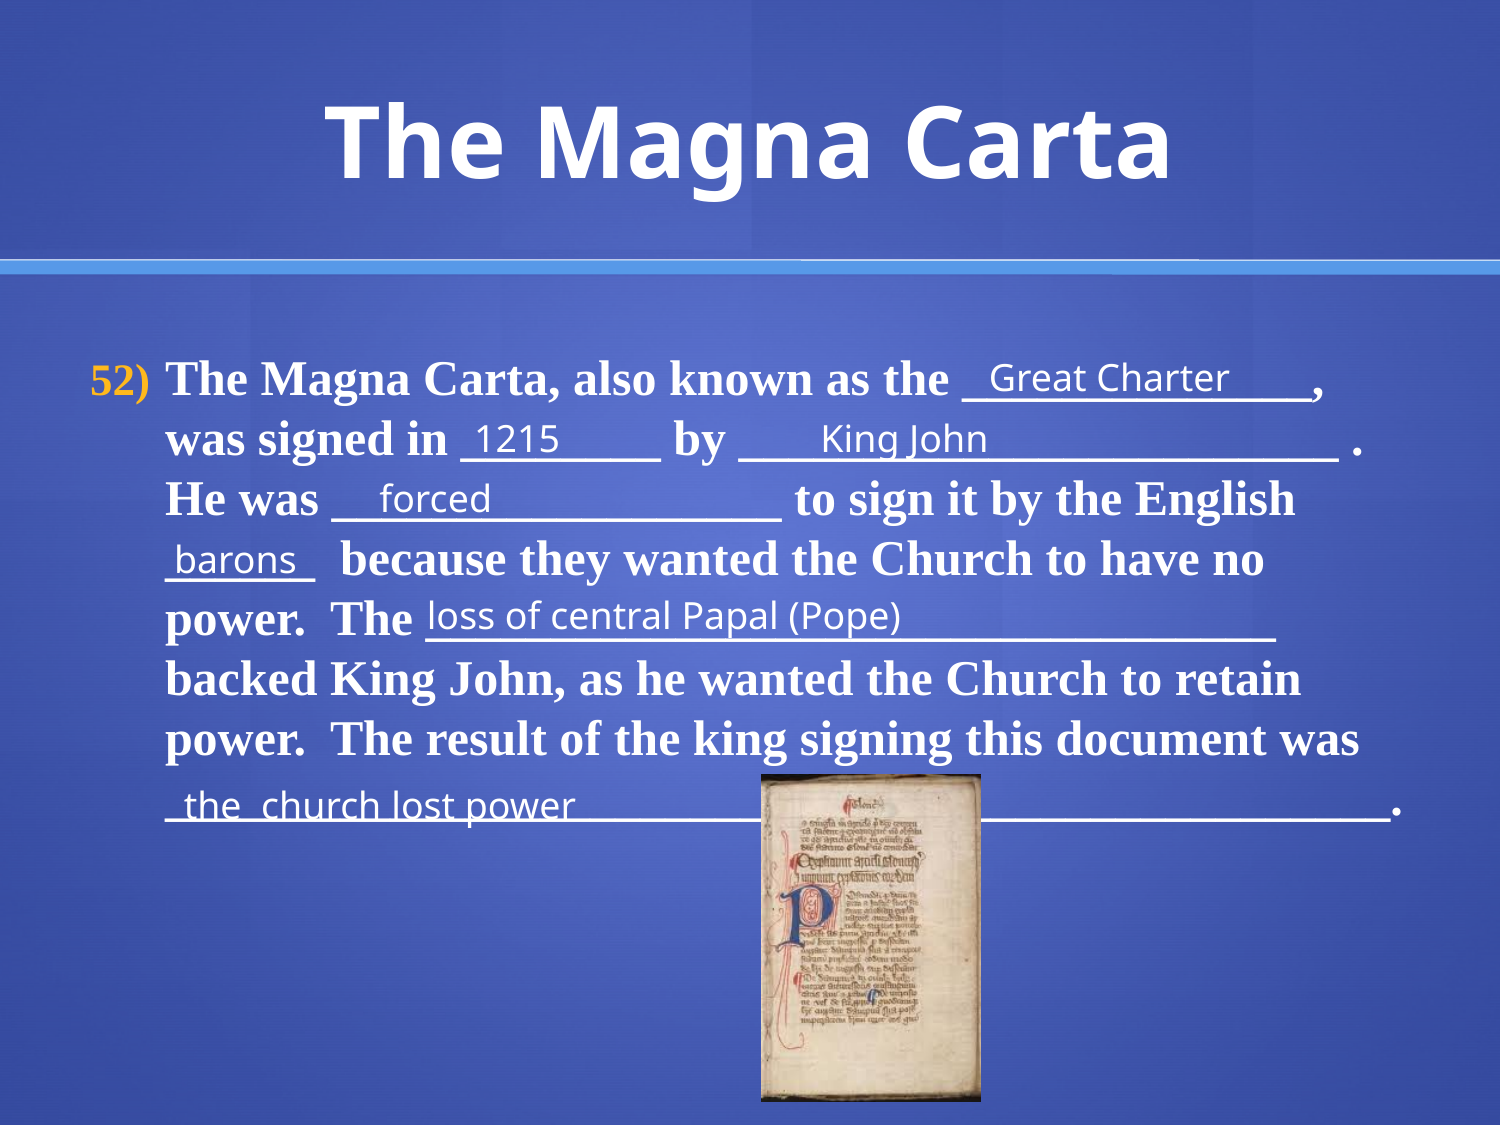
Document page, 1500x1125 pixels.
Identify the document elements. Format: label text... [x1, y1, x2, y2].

text_box loss of central Papal (Pope) [412, 584, 1500, 645]
text_box 1215 [459, 407, 805, 467]
list The Magna Carta, also known as the ______________, was signed in ________ by ________________________ . He was __________________ to sign it by the English ______ because they wanted the Church to have no power. The __________________________________ backed King John, as he wanted the Church to retain power. The result of the king signing this document was _________________________________________________. [75, 337, 1425, 988]
text_box Great Charter [974, 346, 1345, 407]
text_box barons [159, 528, 521, 589]
picture [759, 773, 982, 1103]
text_box forced [364, 467, 681, 528]
text_box the church lost power [159, 774, 759, 835]
title The Magna Carta [75, 45, 1425, 233]
text_box King John [805, 407, 1183, 467]
